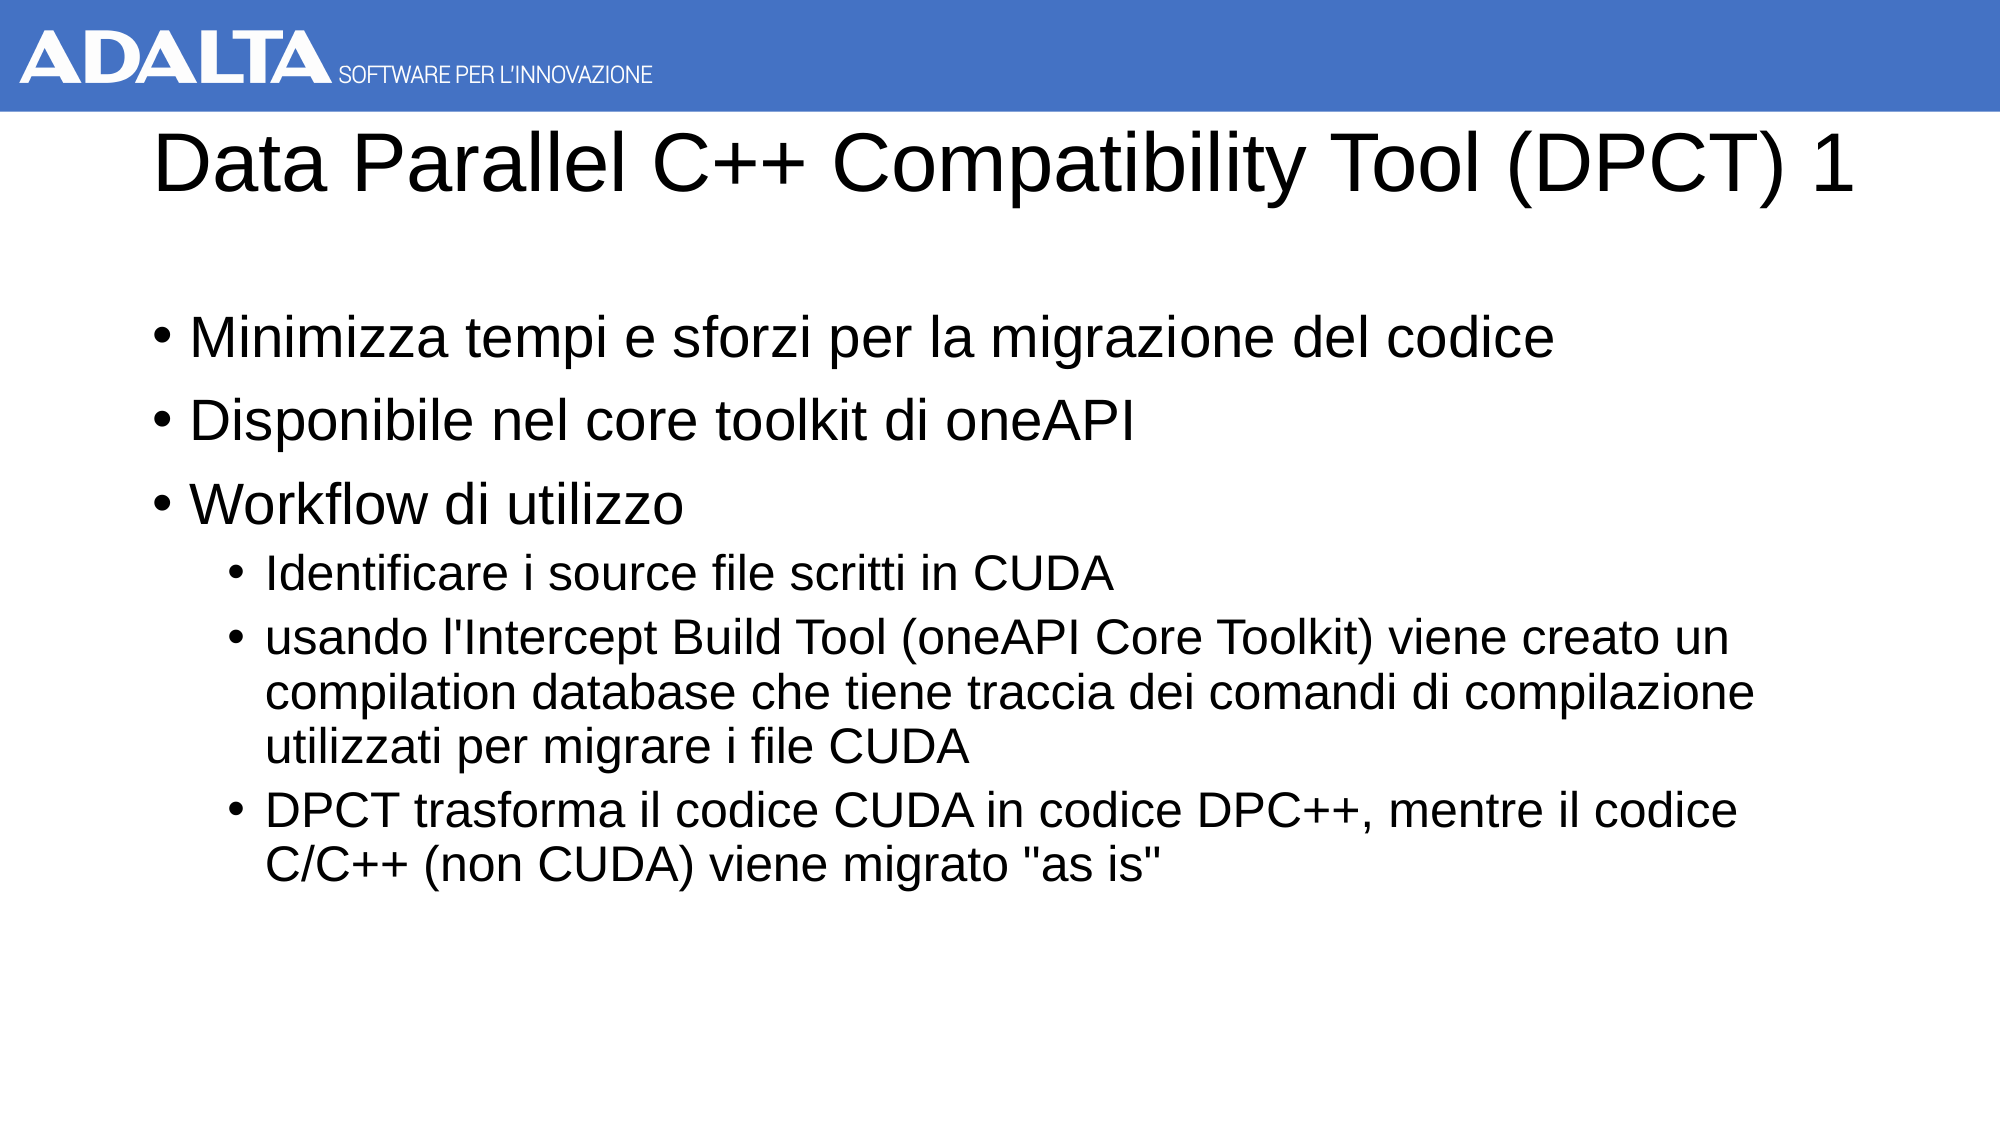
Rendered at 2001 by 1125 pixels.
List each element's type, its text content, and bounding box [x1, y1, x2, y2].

picture [13, 23, 658, 88]
list Minimizza tempi e sforzi per la migrazione del codice Disponibile nel core toolkit di oneAPI Workflow di utilizzo Identificare i source file scritti in CUDA usando l'Intercept Build Tool (oneAPI Core Toolkit) viene creato un compilation database che tiene traccia dei comandi di compilazione utilizzati per migrare i file CUDA DPCT trasforma il codice CUDA in codice DPC++, mentre il codice C/C++ (non CUDA) viene migrato "as is" [137, 299, 1863, 1014]
title Data Parallel C++ Compatibility Tool (DPCT) 1 [137, 111, 1922, 278]
